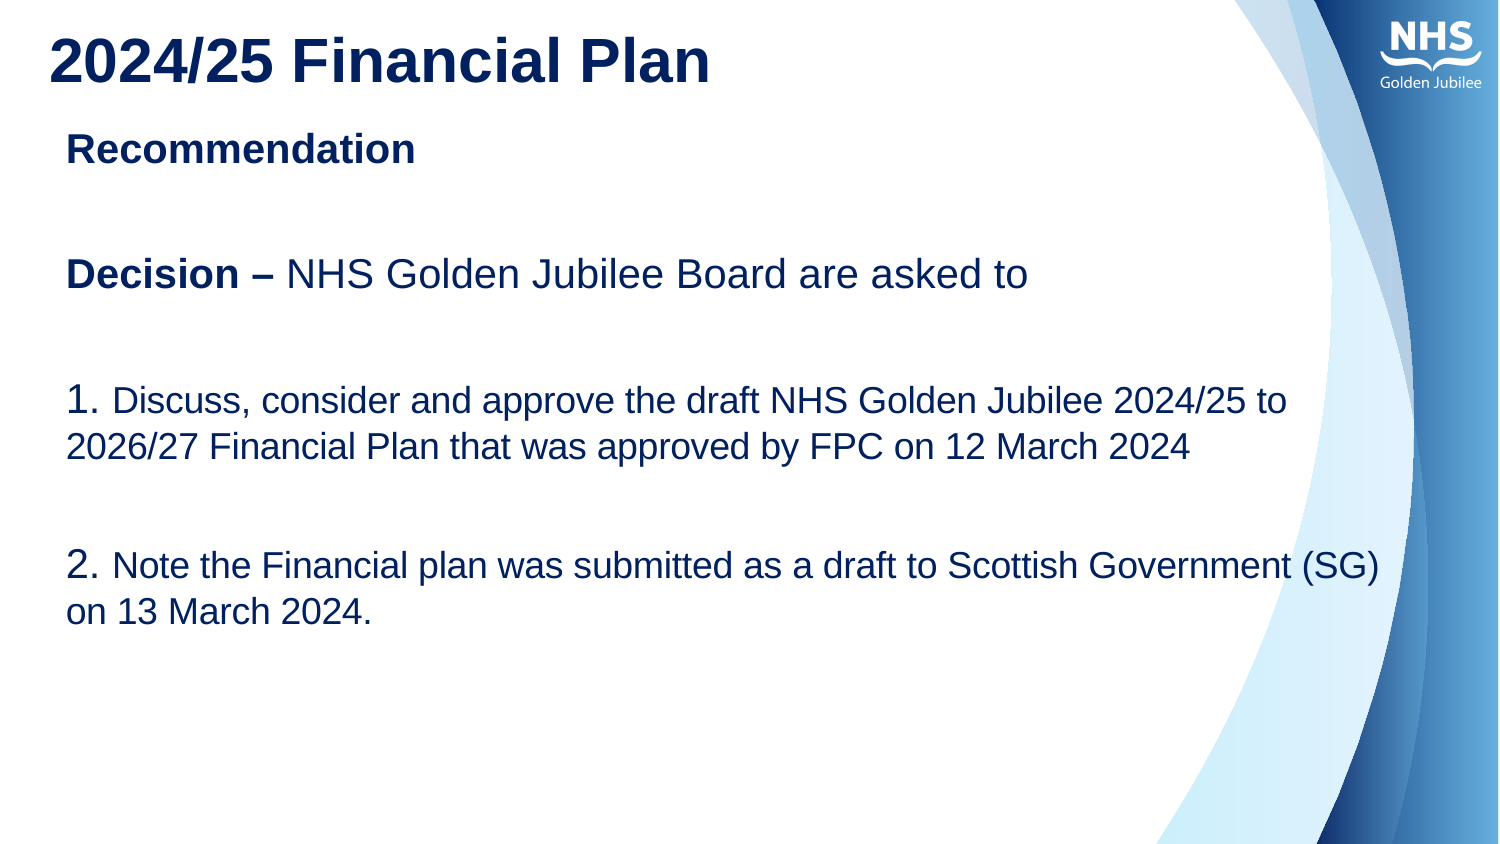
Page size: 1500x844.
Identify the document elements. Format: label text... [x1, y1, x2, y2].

picture [1380, 21, 1482, 92]
title 2024/25 Financial Plan [49, 23, 1064, 95]
text_box Recommendation Decision – NHS Golden Jubilee Board are asked to 1. Discuss, consider and approve the draft NHS Golden Jubilee 2024/25 to 2026/27 Financial Plan that was approved by FPC on 12 March 2024 2. Note the Financial plan was submitted as a draft to Scottish Government (SG) on 13 March 2024. [49, 121, 1398, 817]
